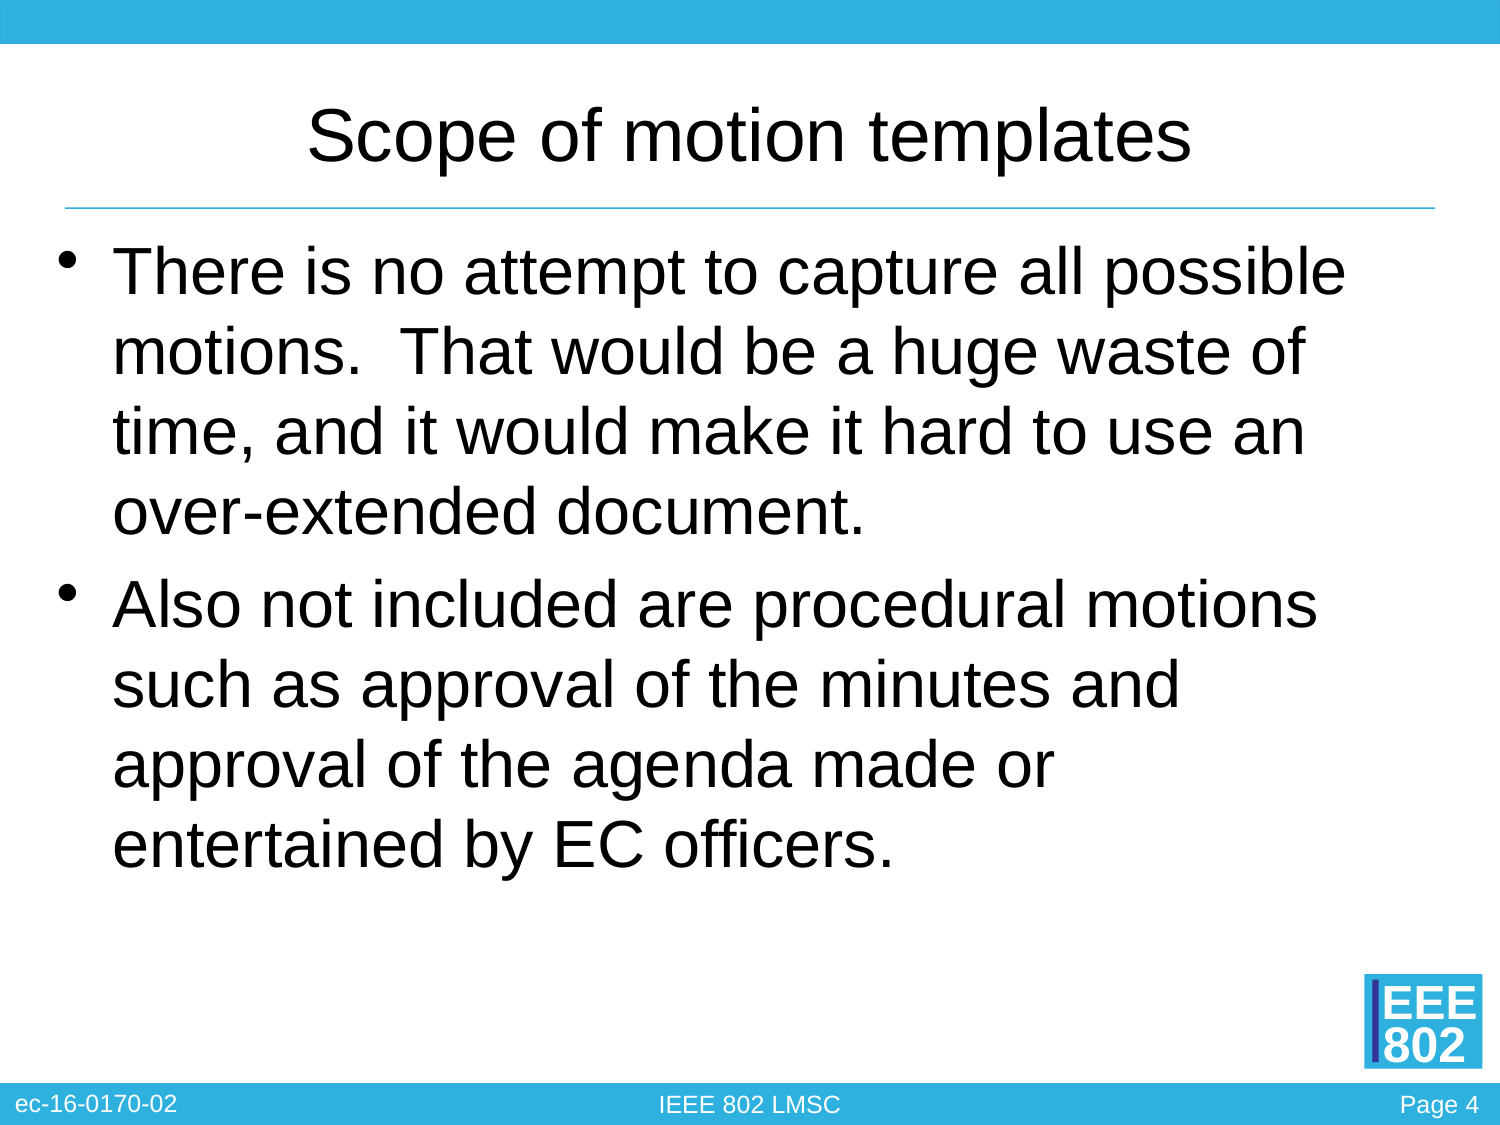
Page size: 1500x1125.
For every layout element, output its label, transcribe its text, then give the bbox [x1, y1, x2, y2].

list There is no attempt to capture all possible motions. That would be a huge waste of time, and it would make it hard to use an over-extended document. Also not included are procedural motions such as approval of the minutes and approval of the agenda made or entertained by EC officers. [41, 220, 1392, 963]
title Scope of motion templates [75, 66, 1425, 197]
